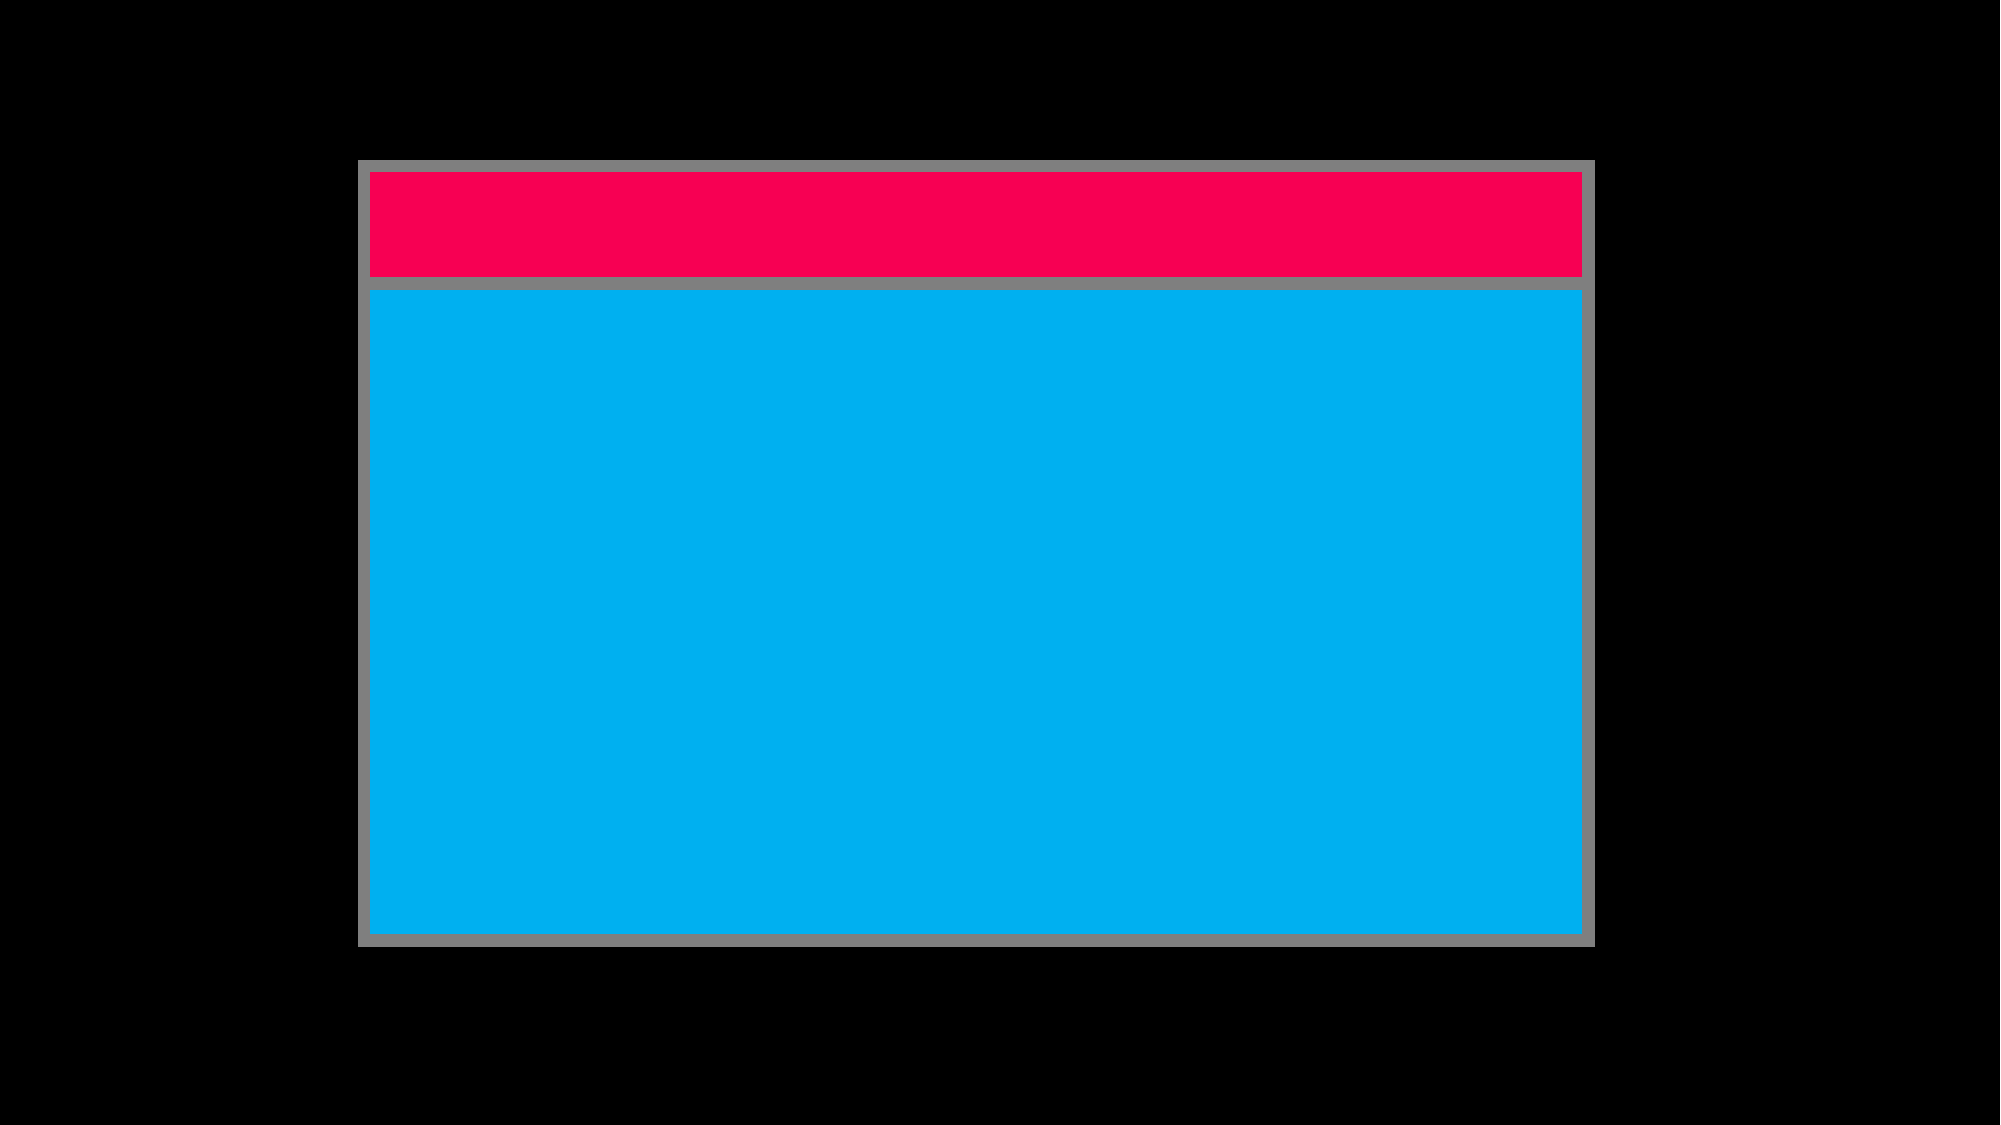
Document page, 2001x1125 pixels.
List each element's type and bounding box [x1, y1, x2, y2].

text_box [363, 285, 1589, 942]
text_box [363, 165, 1589, 285]
